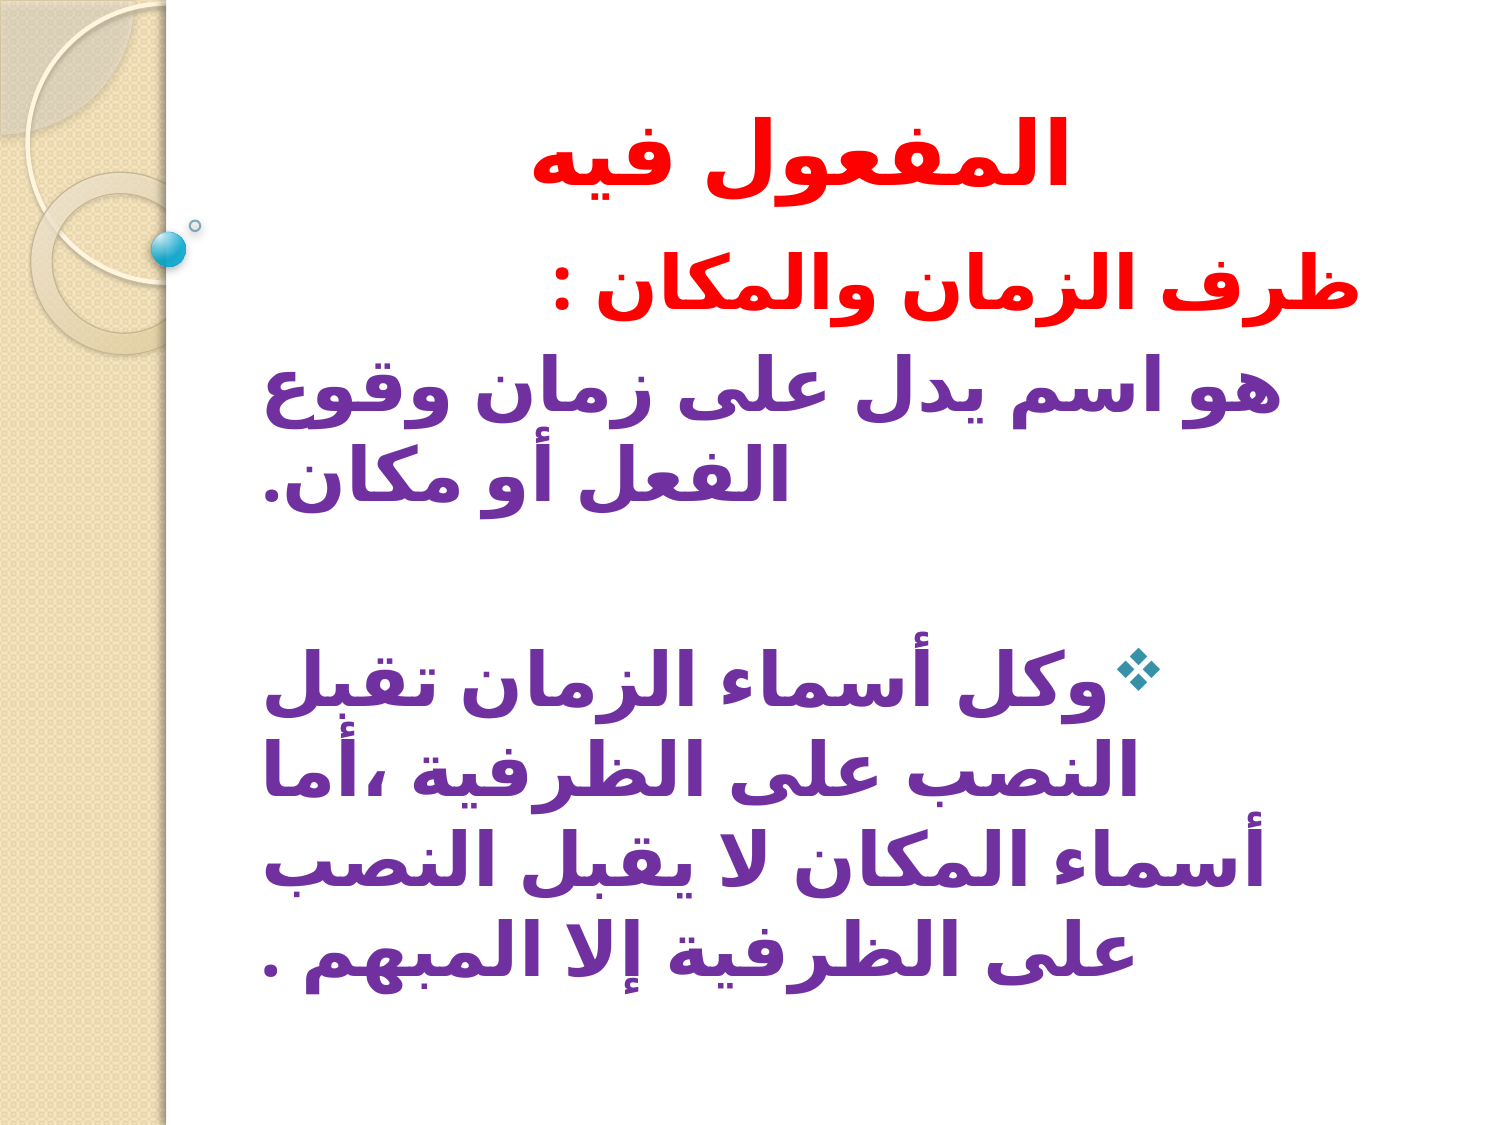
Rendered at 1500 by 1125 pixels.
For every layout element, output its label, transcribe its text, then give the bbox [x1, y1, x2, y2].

subtitle ظرف الزمان والمكان : هو اسم يدل على زمان وقوع الفعل أو مكان. وكل أسماء الزمان تقبل النصب على الظرفية ،أما أسماء المكان لا يقبل النصب على الظرفية إلا المبهم . [246, 234, 1383, 1008]
title المفعول فيه [152, 0, 1428, 211]
